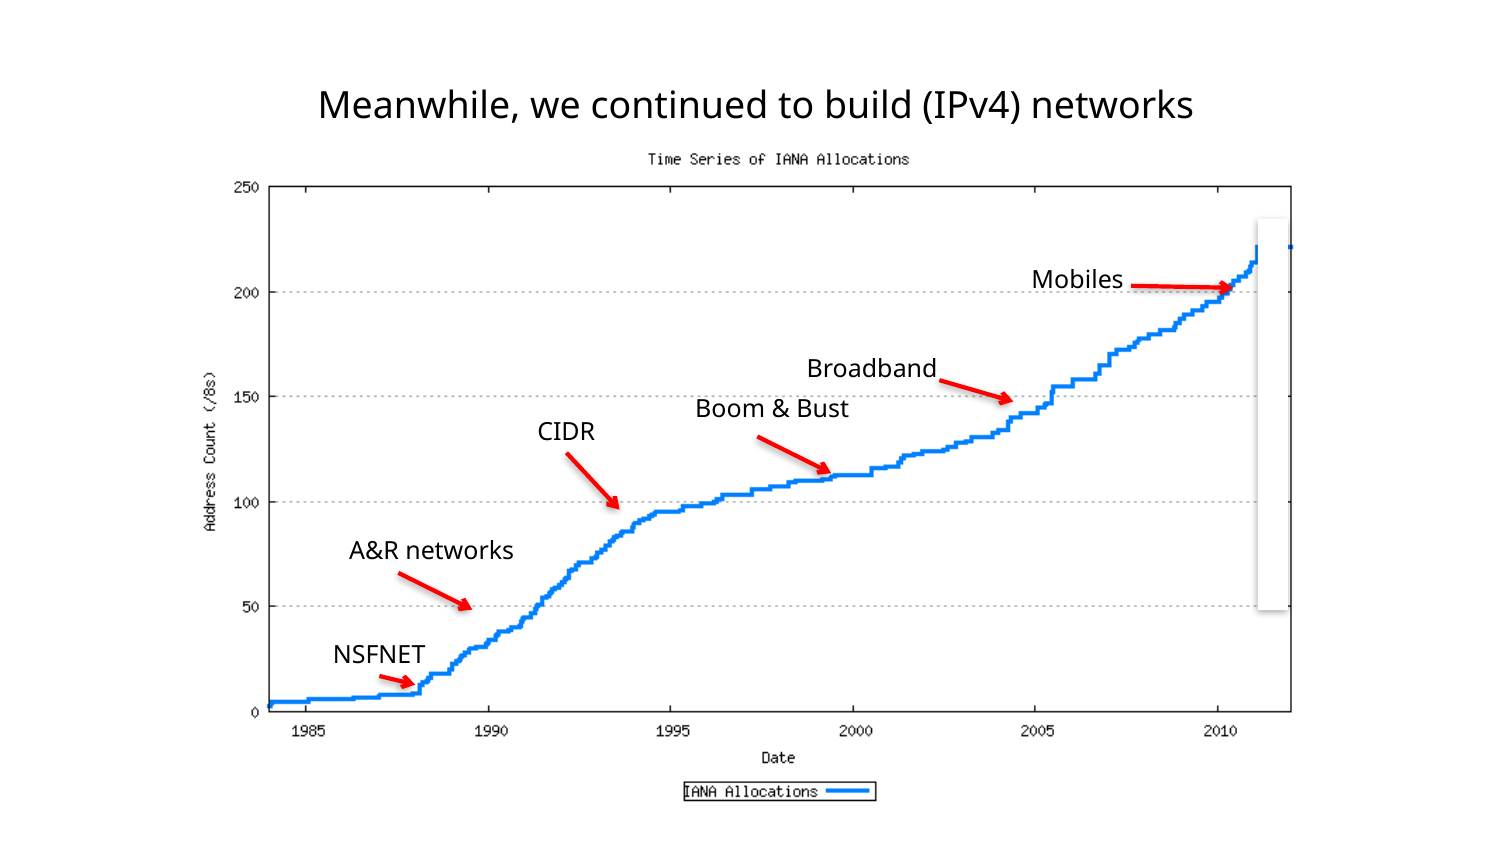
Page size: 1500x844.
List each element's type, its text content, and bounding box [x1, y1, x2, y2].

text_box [757, 436, 832, 474]
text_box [939, 379, 1014, 402]
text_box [398, 572, 473, 610]
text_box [1130, 285, 1234, 289]
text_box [566, 453, 620, 510]
title Meanwhile, we continued to build (IPv4) networks [200, 33, 1313, 131]
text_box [379, 676, 416, 685]
picture [187, 131, 1313, 808]
